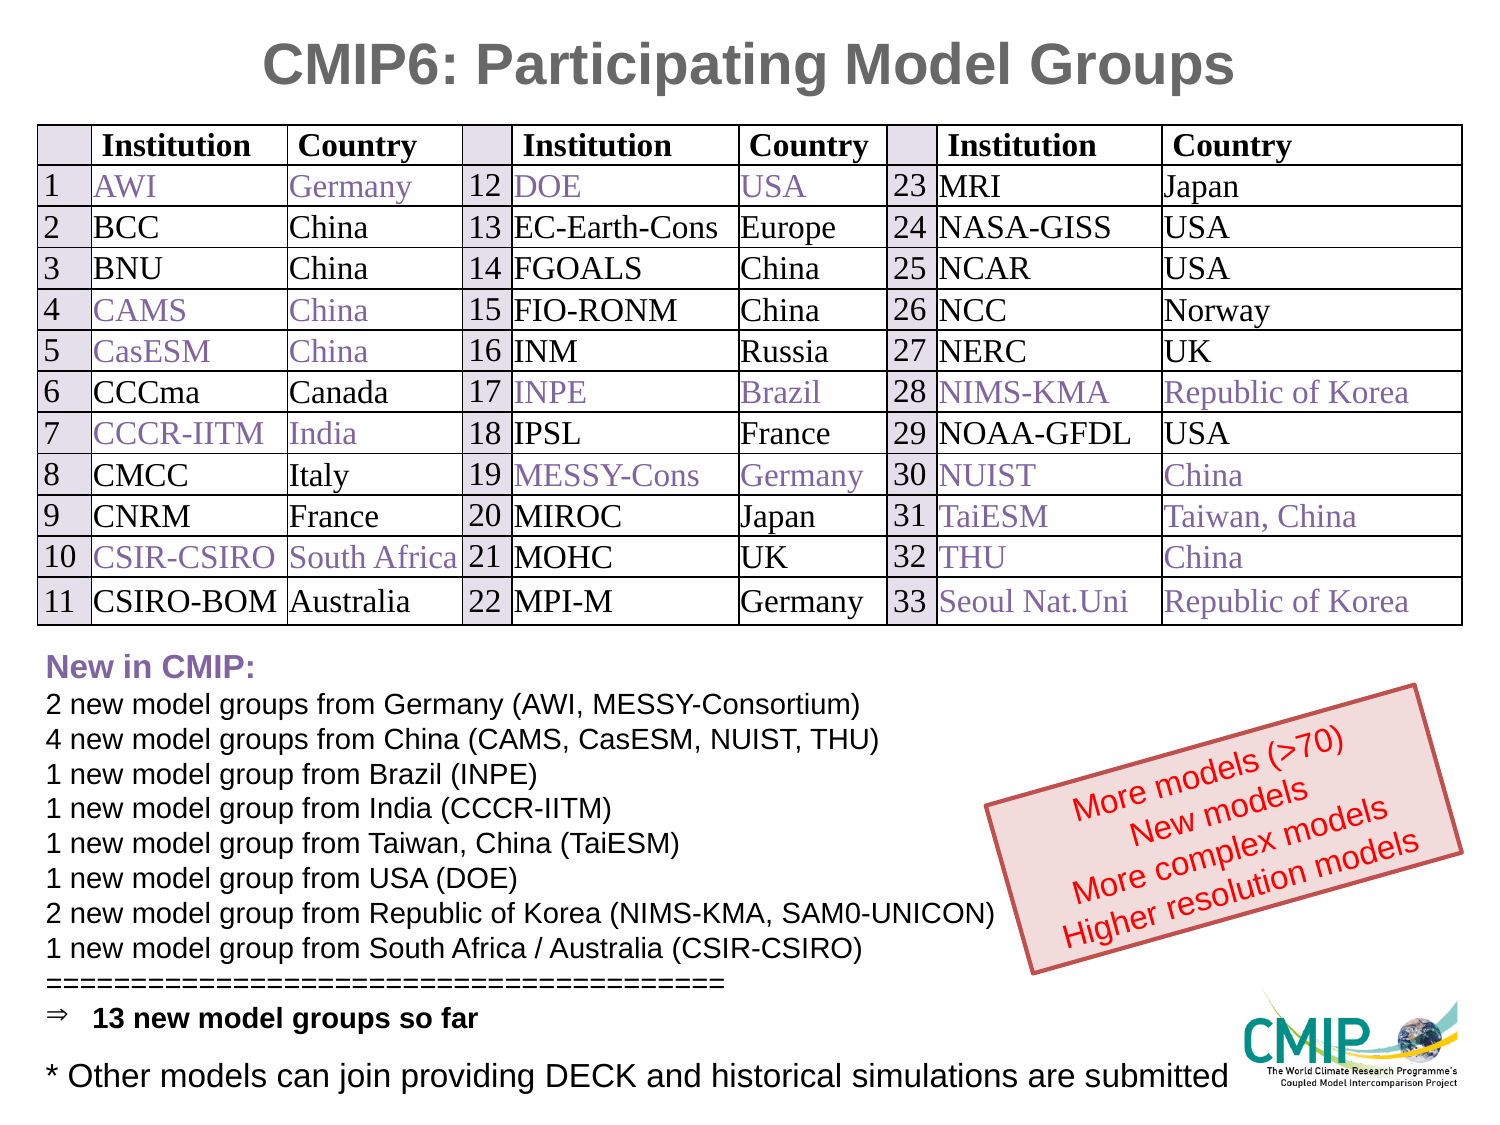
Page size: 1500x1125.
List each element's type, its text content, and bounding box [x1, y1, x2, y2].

table_cell Republic of Korea [1163, 372, 1461, 411]
table_cell 7 [38, 413, 91, 453]
table_cell 5 [38, 331, 91, 370]
table_cell China [288, 290, 462, 329]
table_cell 26 [888, 290, 936, 329]
table_cell CCCR-IITM [92, 413, 287, 453]
table_cell 4 [38, 290, 91, 329]
table_cell South Africa [288, 537, 462, 576]
table_cell 13 [463, 207, 511, 247]
table_cell China [288, 207, 462, 247]
table_cell 2 [38, 207, 91, 247]
table_cell Germany [740, 454, 886, 494]
table_cell 1 [38, 166, 91, 205]
table_cell China [288, 248, 462, 288]
table_cell France [740, 413, 886, 453]
table_cell NUIST [938, 454, 1161, 494]
table_header Institution [513, 126, 738, 164]
table_cell NOAA-GFDL [938, 413, 1161, 453]
table_cell Australia [288, 578, 462, 624]
table_cell MIROC [513, 496, 738, 535]
table_cell 16 [463, 331, 511, 370]
table_cell Russia [740, 331, 886, 370]
text_box CMIP6: Participating Model Groups [0, 0, 1500, 133]
table_cell DOE [513, 166, 738, 205]
table_cell 22 [463, 578, 511, 624]
table_cell CAMS [92, 290, 287, 329]
picture [1239, 987, 1459, 1088]
table_cell FGOALS [513, 248, 738, 288]
table_cell 6 [38, 372, 91, 411]
text_box New in CMIP: 2 new model groups from Germany (AWI, MESSY-Consortium) 4 new model groups from China (CAMS, CasESM, NUIST, THU) 1 new model group from Brazil (INPE) 1 new model group from India (CCCR-IITM) 1 new model group from Taiwan, China (TaiESM) 1 new model group from USA (DOE) 2 new model group from Republic of Korea (NIMS-KMA, SAM0-UNICON) 1 new model group from South Africa / Australia (CSIR-CSIRO) ======================================== 13 new model groups so far * Other models can join providing DECK and historical simulations are submitted [30, 637, 1247, 1102]
table_header Country [1163, 126, 1461, 164]
table_cell Japan [740, 496, 886, 535]
table_cell 30 [888, 454, 936, 494]
table_cell MESSY-Cons [513, 454, 738, 494]
table_cell 31 [888, 496, 936, 535]
table_cell India [288, 413, 462, 453]
table_cell NASA-GISS [938, 207, 1161, 247]
table_cell 32 [888, 537, 936, 576]
table_cell Taiwan, China [1163, 496, 1461, 535]
table_header Institution [938, 126, 1161, 164]
table_cell NERC [938, 331, 1161, 370]
table_cell Germany [740, 578, 886, 624]
table_cell Norway [1163, 290, 1461, 329]
table_cell 17 [463, 372, 511, 411]
table_cell China [1163, 537, 1461, 576]
table_cell CNRM [92, 496, 287, 535]
table_cell BCC [92, 207, 287, 247]
table_cell NCAR [938, 248, 1161, 288]
table_cell 29 [888, 413, 936, 453]
table_header Country [740, 126, 886, 164]
table_cell 11 [38, 578, 91, 624]
table_cell INPE [513, 372, 738, 411]
table_cell 20 [463, 496, 511, 535]
table_cell 21 [463, 537, 511, 576]
table_cell CSIRO-BOM [92, 578, 287, 624]
text_box More models (>70) New models More complex models Higher resolution models [985, 684, 1462, 974]
table_cell Europe [740, 207, 886, 247]
table_cell China [740, 290, 886, 329]
table_cell China [740, 248, 886, 288]
table_cell TaiESM [938, 496, 1161, 535]
table_cell 8 [38, 454, 91, 494]
table_cell China [288, 331, 462, 370]
table_cell Republic of Korea [1163, 578, 1461, 624]
table_cell 3 [38, 248, 91, 288]
table_cell USA [1163, 248, 1461, 288]
table_cell USA [1163, 207, 1461, 247]
table_cell CMCC [92, 454, 287, 494]
table_cell UK [740, 537, 886, 576]
table_cell 10 [38, 537, 91, 576]
table_cell 33 [888, 578, 936, 624]
table_cell 19 [463, 454, 511, 494]
table_cell INM [513, 331, 738, 370]
table_cell Canada [288, 372, 462, 411]
table_cell USA [740, 166, 886, 205]
table_cell IPSL [513, 413, 738, 453]
table_cell Japan [1163, 166, 1461, 205]
table_cell UK [1163, 331, 1461, 370]
table_cell CSIR-CSIRO [92, 537, 287, 576]
table_cell 15 [463, 290, 511, 329]
table_cell AWI [92, 166, 287, 205]
table_cell CasESM [92, 331, 287, 370]
table_cell 25 [888, 248, 936, 288]
table_header [463, 126, 511, 164]
table_cell EC-Earth-Cons [513, 207, 738, 247]
table_cell France [288, 496, 462, 535]
table_cell Brazil [740, 372, 886, 411]
table_cell 23 [888, 166, 936, 205]
table_cell 24 [888, 207, 936, 247]
table_cell USA [1163, 413, 1461, 453]
table_cell THU [938, 537, 1161, 576]
table_cell Seoul Nat.Uni [938, 578, 1161, 624]
table_cell MRI [938, 166, 1161, 205]
table_cell 28 [888, 372, 936, 411]
table_cell 12 [463, 166, 511, 205]
table_header [888, 126, 936, 164]
table_cell FIO-RONM [513, 290, 738, 329]
table_header Institution [92, 126, 287, 164]
table_cell 27 [888, 331, 936, 370]
table_cell Germany [288, 166, 462, 205]
table_cell MOHC [513, 537, 738, 576]
table_header Country [288, 126, 462, 164]
table_cell 14 [463, 248, 511, 288]
table_cell NCC [938, 290, 1161, 329]
table_cell Italy [288, 454, 462, 494]
table_cell NIMS-KMA [938, 372, 1161, 411]
table_cell CCCma [92, 372, 287, 411]
table_cell 18 [463, 413, 511, 453]
table_cell China [1163, 454, 1461, 494]
table_cell BNU [92, 248, 287, 288]
table_cell 9 [38, 496, 91, 535]
table_header [38, 126, 91, 164]
table_cell MPI-M [513, 578, 738, 624]
